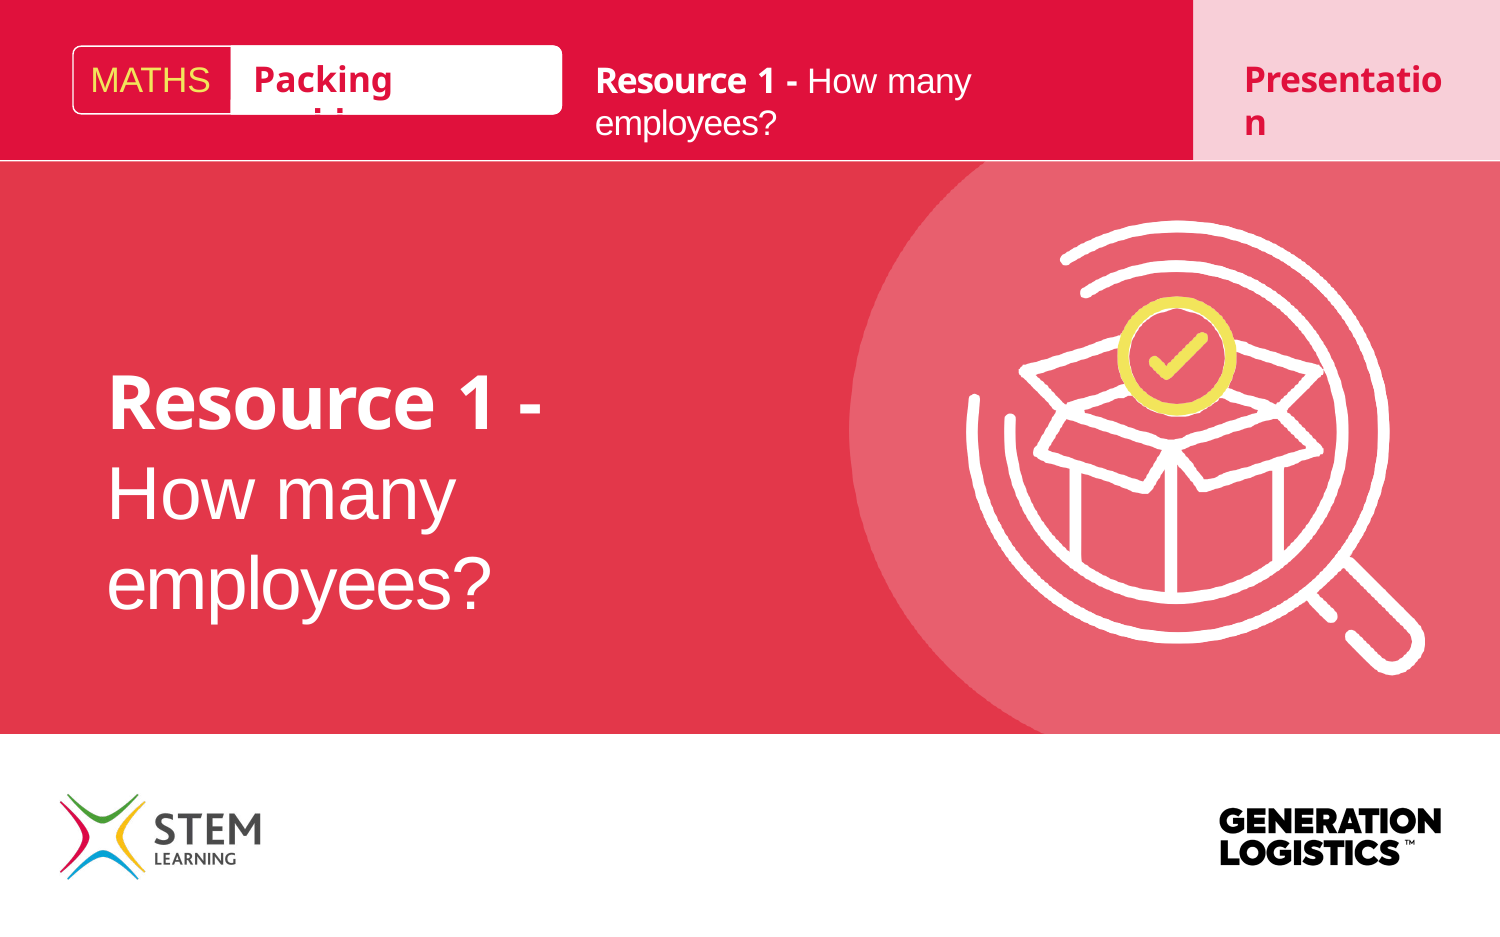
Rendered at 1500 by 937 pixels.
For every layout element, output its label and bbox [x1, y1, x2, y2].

picture [59, 793, 261, 880]
picture [1219, 807, 1441, 866]
text_box [0, 45, 1500, 734]
